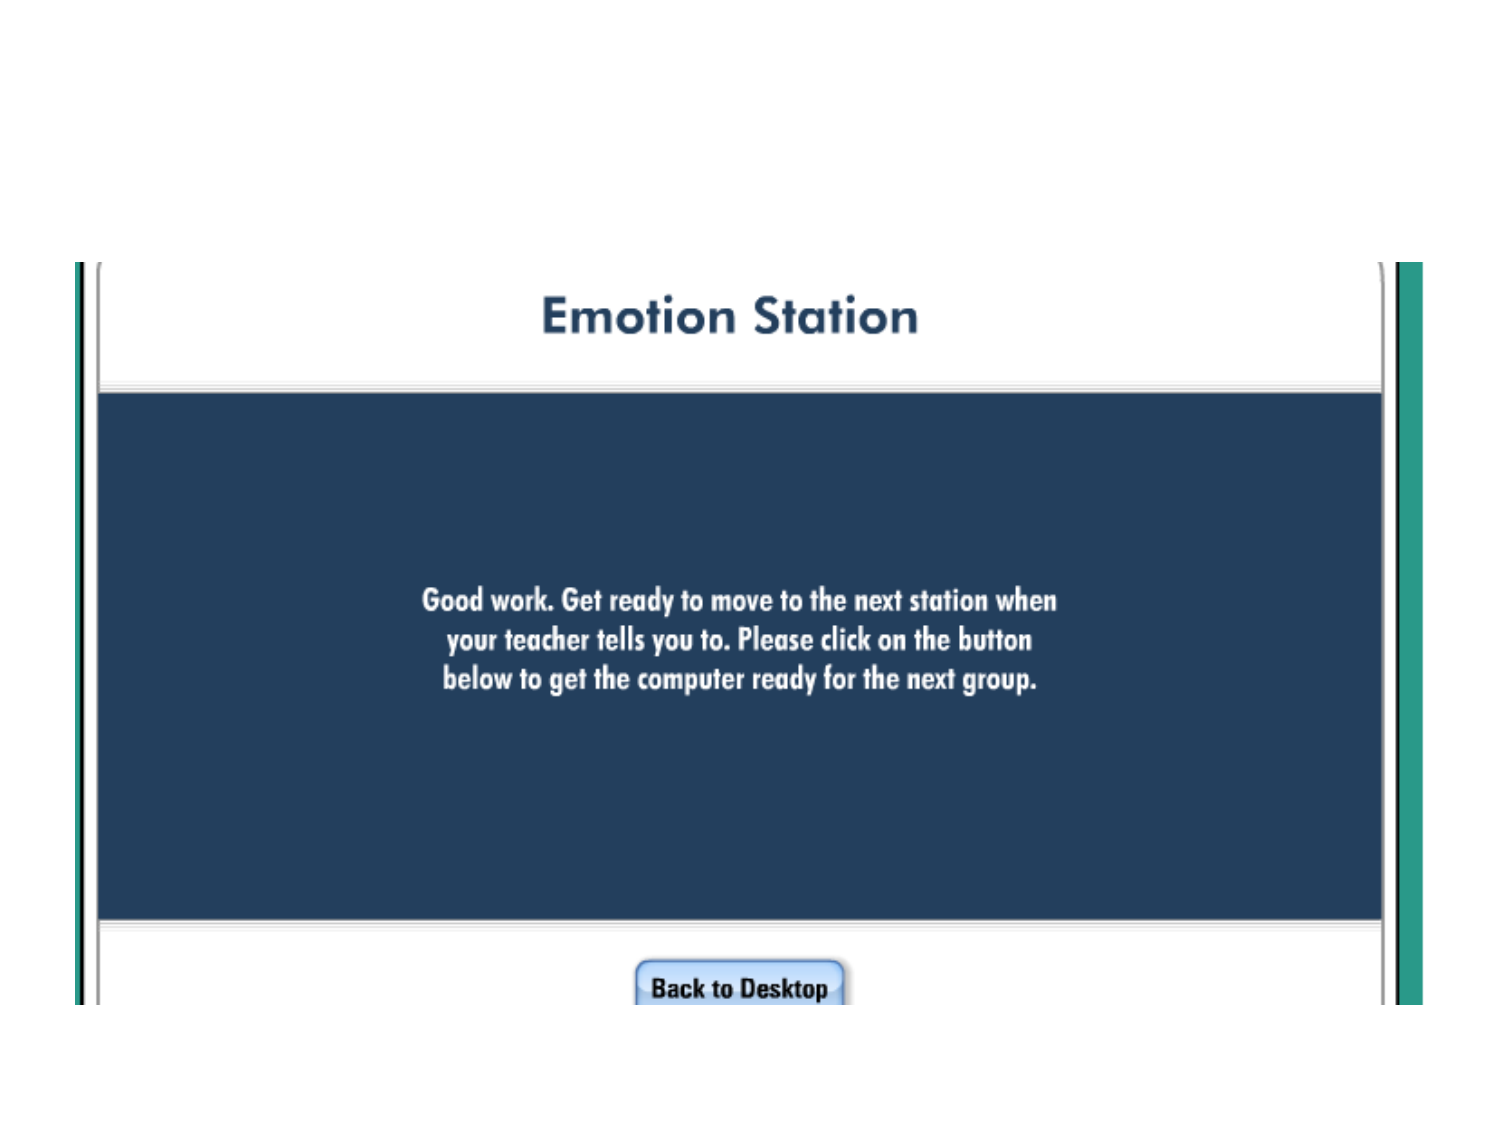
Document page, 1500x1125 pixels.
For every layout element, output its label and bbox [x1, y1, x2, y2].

list [74, 262, 1426, 1006]
